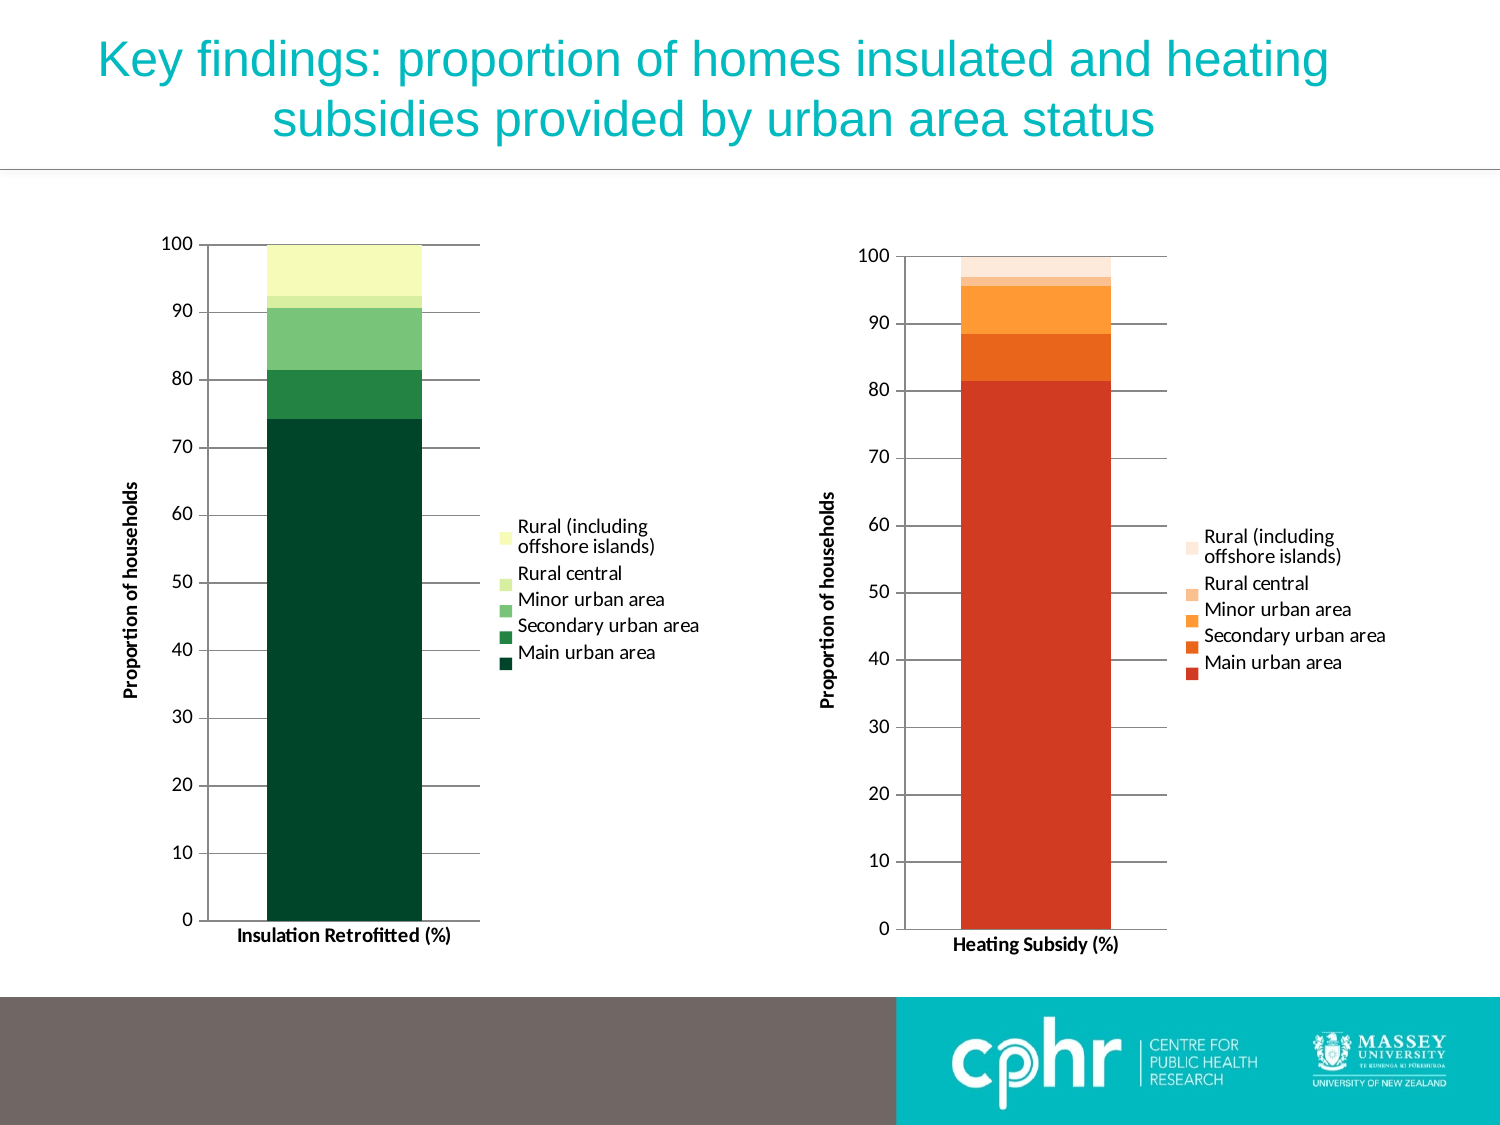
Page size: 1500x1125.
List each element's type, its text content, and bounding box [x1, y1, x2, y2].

picture [0, 997, 1500, 1125]
chart [88, 219, 719, 963]
title Key findings: proportion of homes insulated and heating subsidies provided by urban area status [68, 19, 1360, 162]
chart [785, 231, 1406, 971]
